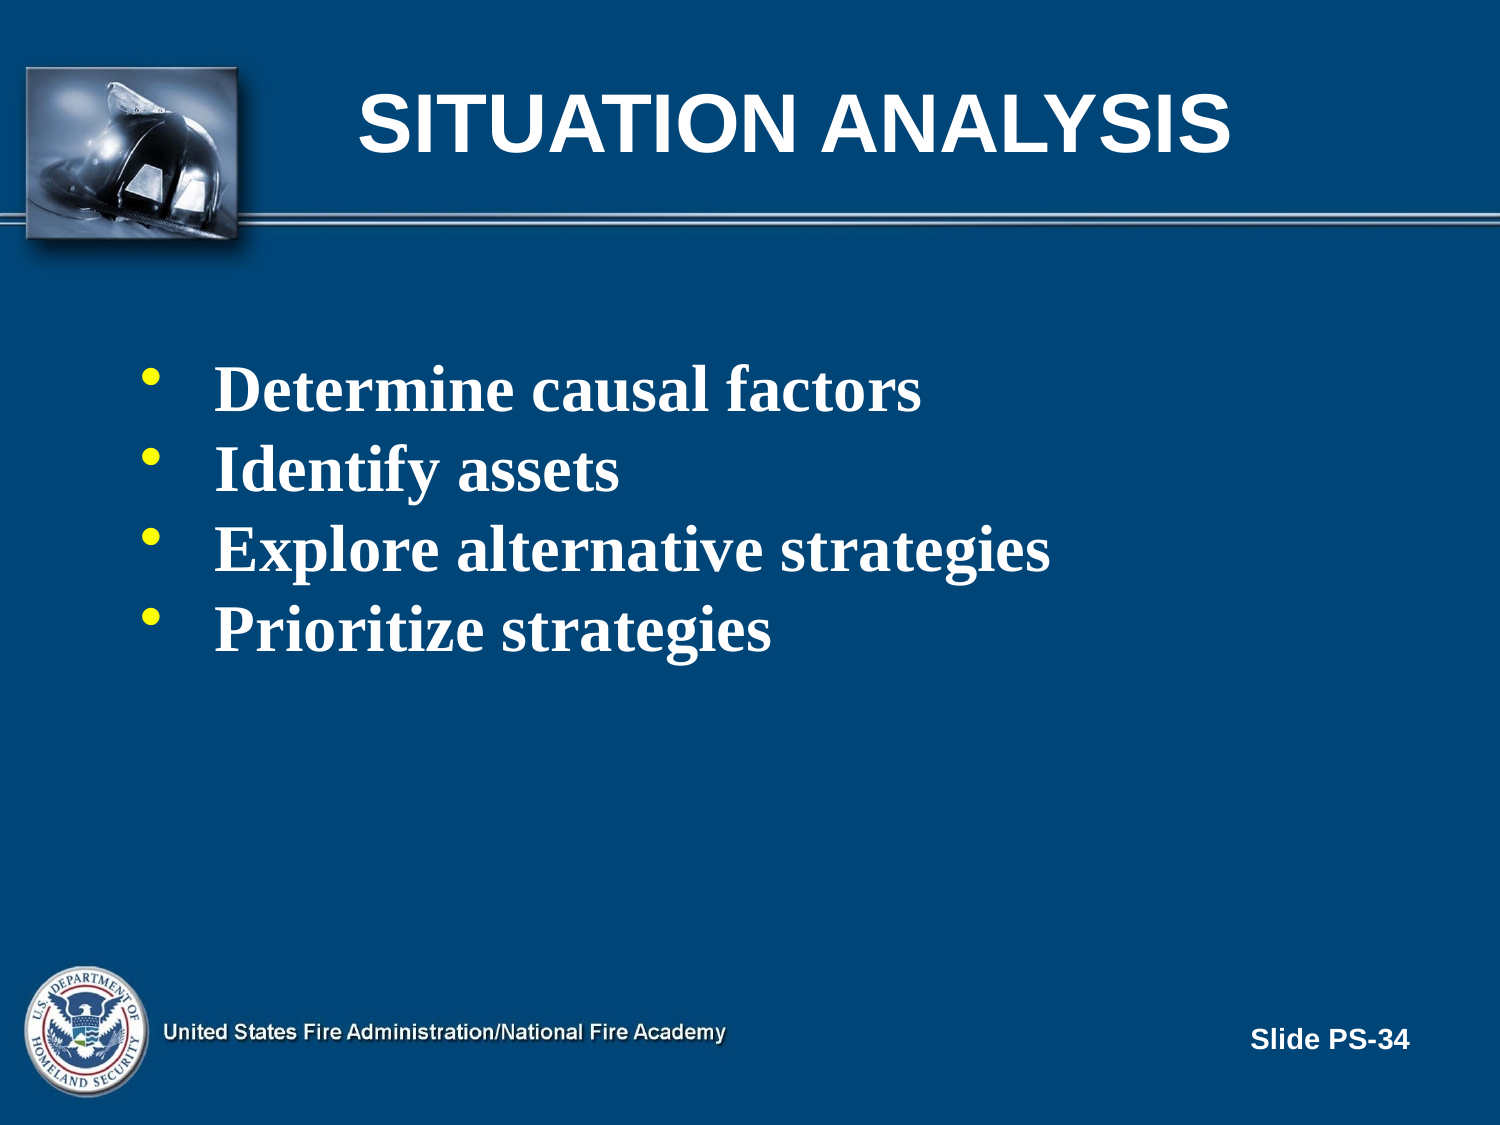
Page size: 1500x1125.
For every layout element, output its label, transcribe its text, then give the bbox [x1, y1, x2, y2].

text_box Determine causal factors Identify assets Explore alternative strategies Prioritize strategies [125, 337, 1425, 975]
title SITUATION ANALYSIS [245, 25, 1346, 214]
slide_number Slide PS-34 [1074, 1012, 1426, 1091]
picture [0, 0, 1500, 1125]
